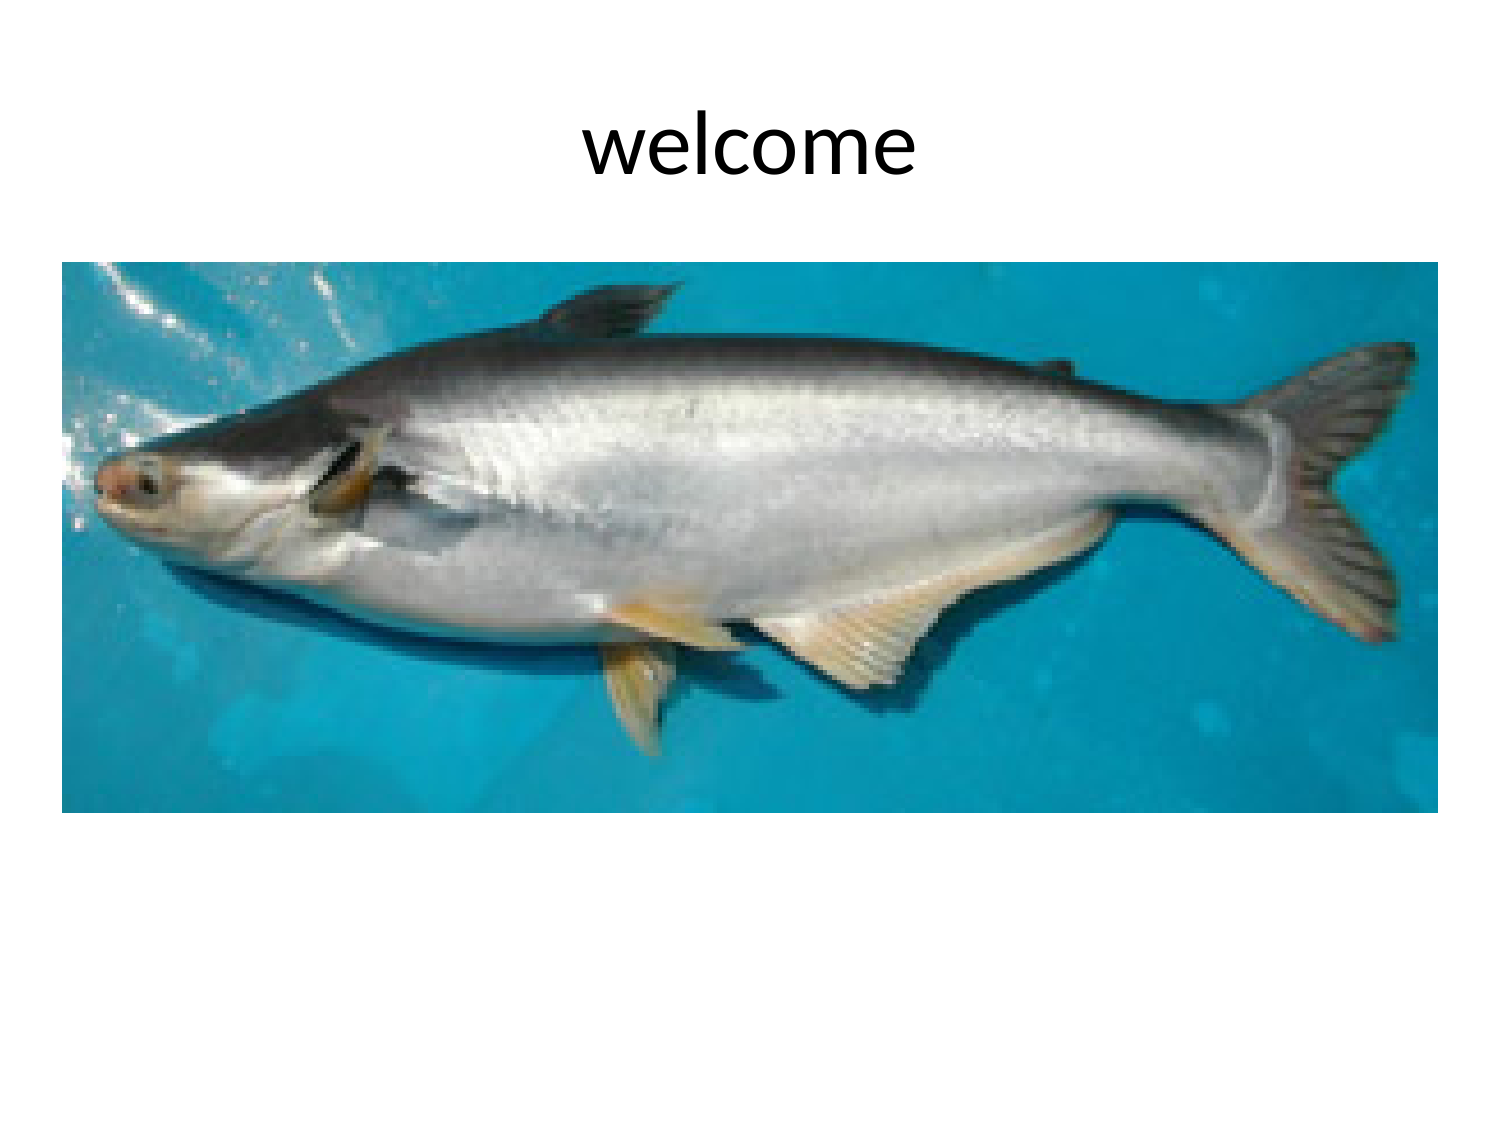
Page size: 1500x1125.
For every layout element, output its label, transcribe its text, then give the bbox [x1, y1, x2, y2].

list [62, 262, 1438, 813]
title welcome [75, 37, 1425, 238]
